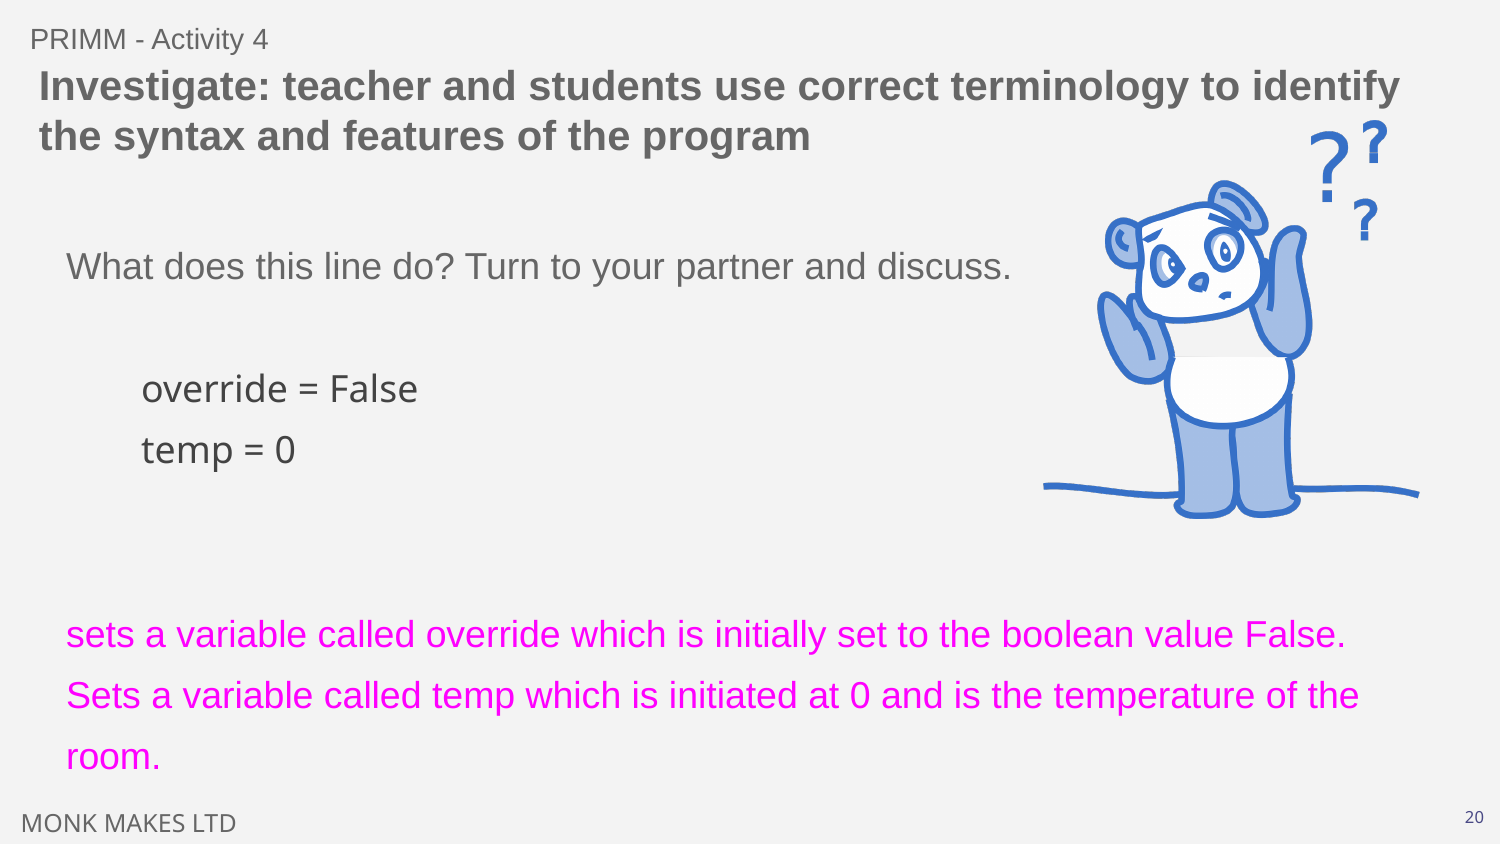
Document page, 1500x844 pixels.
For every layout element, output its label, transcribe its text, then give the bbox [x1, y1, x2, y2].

subtitle PRIMM - Activity 4 [14, 0, 1500, 52]
picture [1039, 120, 1423, 520]
text_box What does this line do? Turn to your partner and discuss. override = False temp = 0 sets a variable called override which is initially set to the boolean value False. Sets a variable called temp which is initiated at 0 and is the temperature of the room. [50, 211, 1398, 793]
title Investigate: teacher and students use correct terminology to identify the syntax and features of the program [24, 52, 1422, 167]
slide_number ‹#› [1448, 792, 1500, 844]
